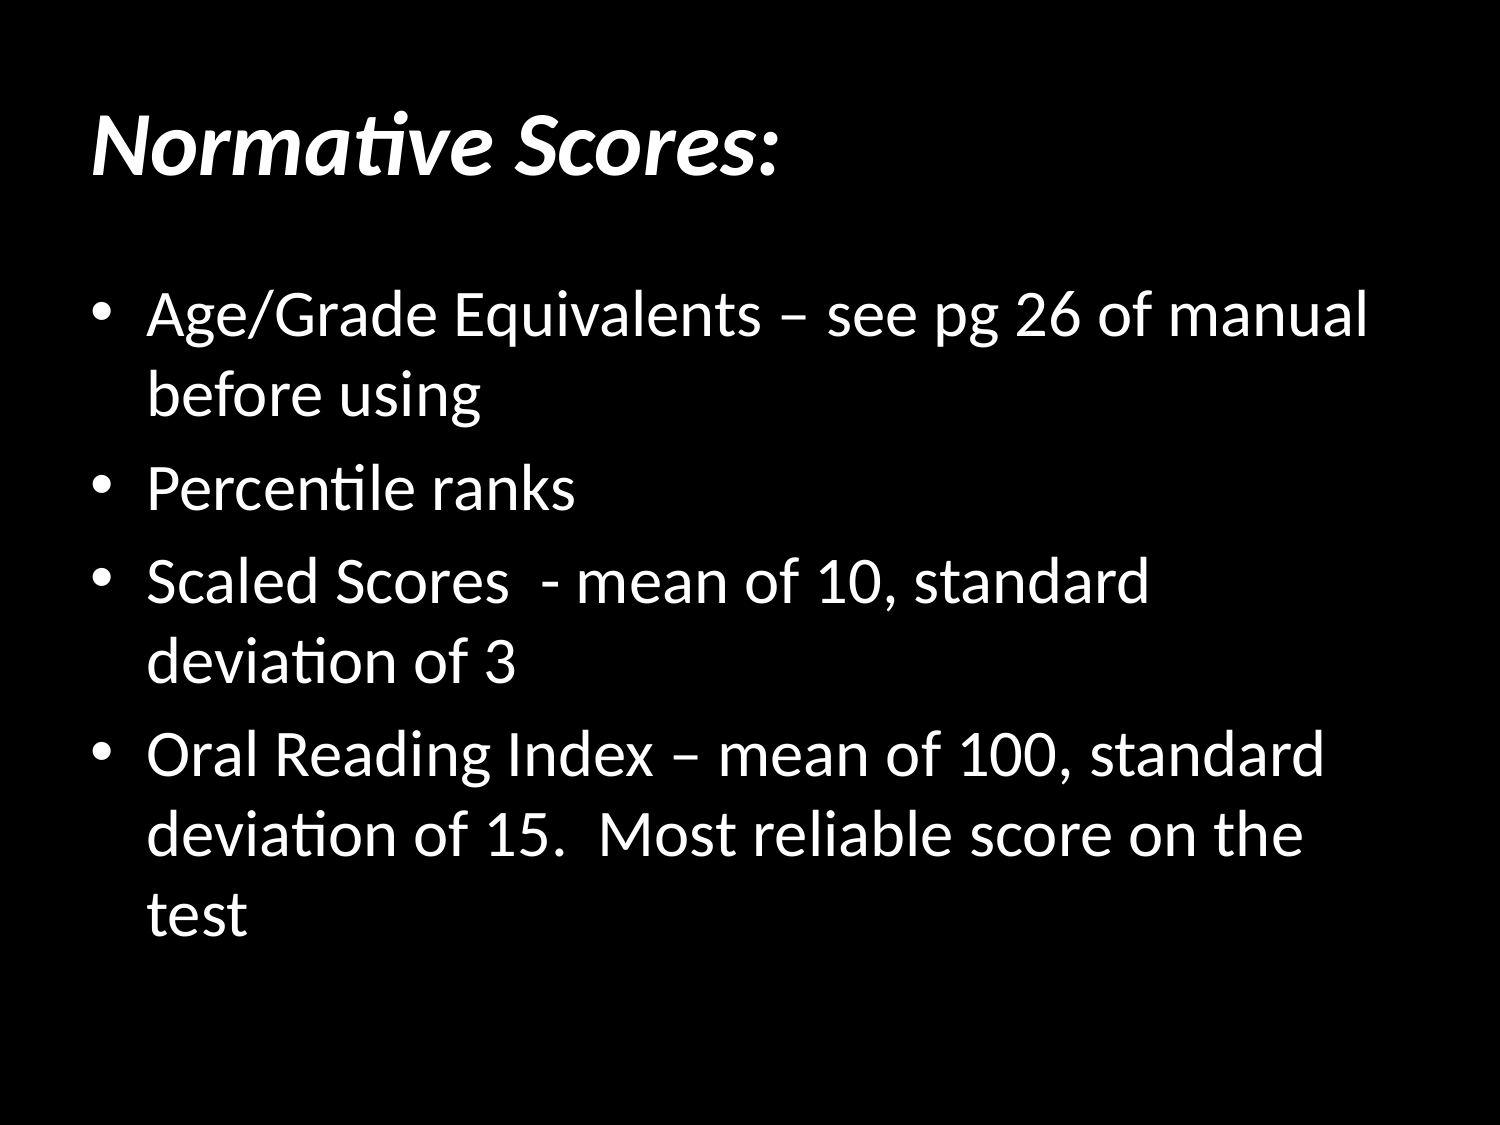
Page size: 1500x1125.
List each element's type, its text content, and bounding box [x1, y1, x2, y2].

title Normative Scores: [75, 45, 1425, 233]
list Age/Grade Equivalents – see pg 26 of manual before using Percentile ranks Scaled Scores - mean of 10, standard deviation of 3 Oral Reading Index – mean of 100, standard deviation of 15. Most reliable score on the test [75, 262, 1425, 1005]
